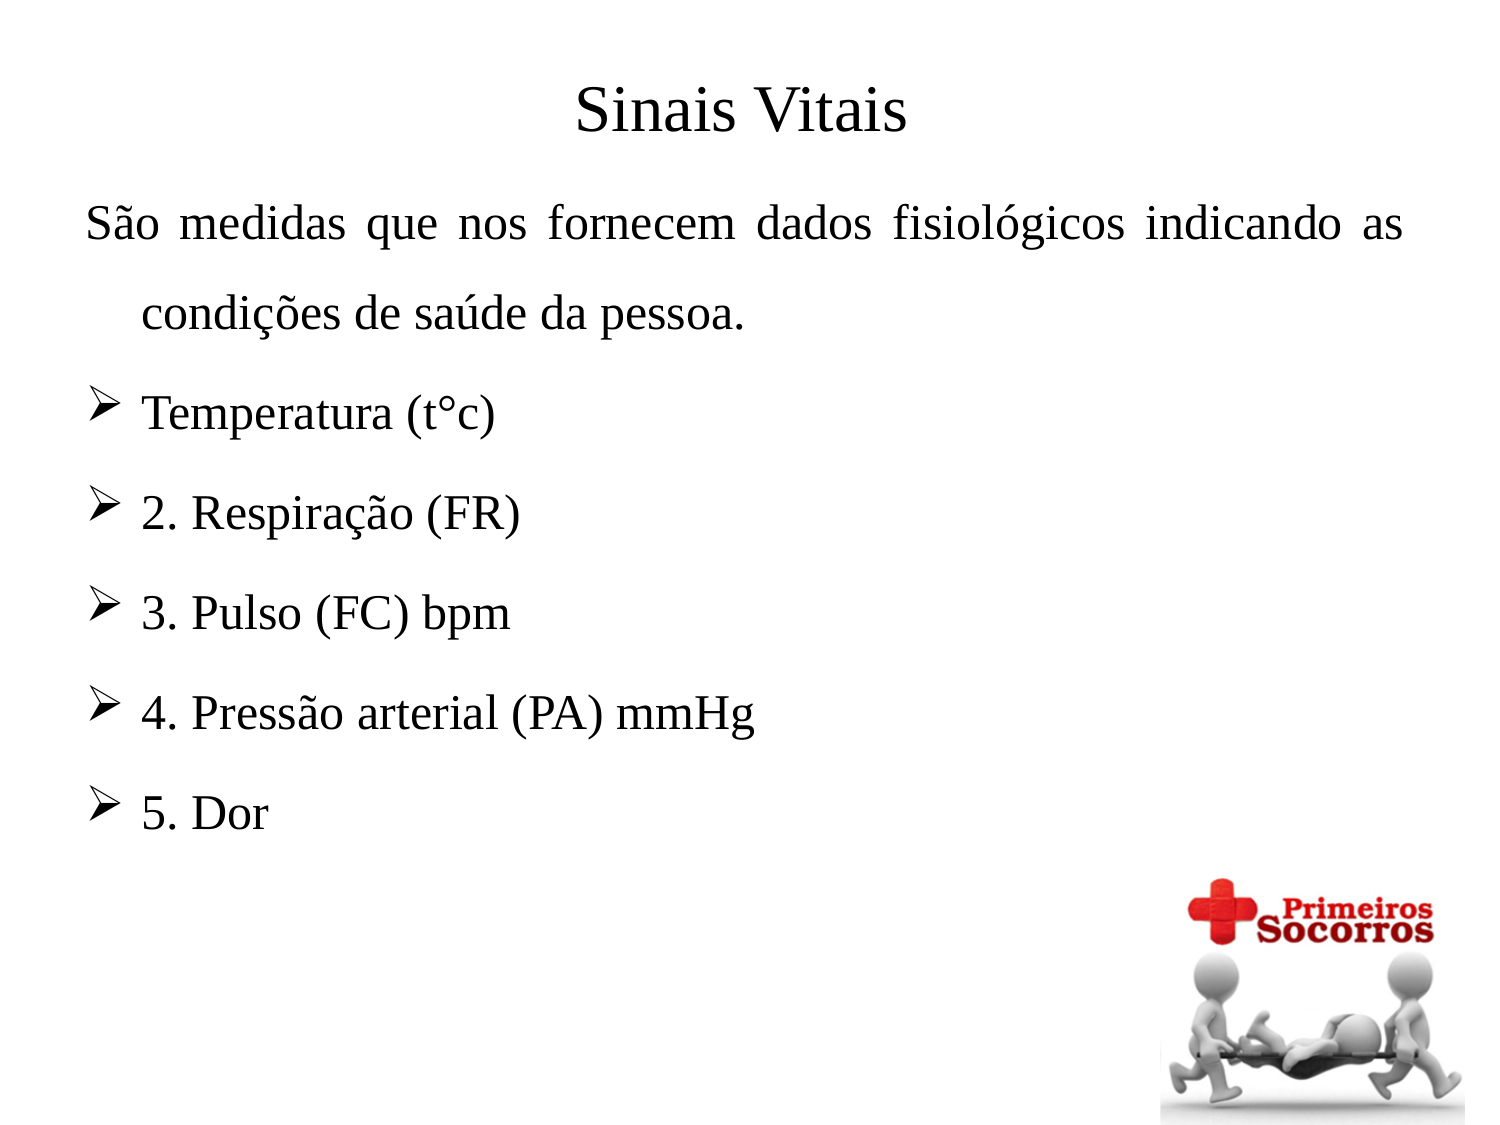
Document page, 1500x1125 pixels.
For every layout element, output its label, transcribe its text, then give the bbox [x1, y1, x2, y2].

list São medidas que nos fornecem dados fisiológicos indicando as condições de saúde da pessoa. Temperatura (t°c) 2. Respiração (FR) 3. Pulso (FC) bpm 4. Pressão arterial (PA) mmHg 5. Dor [70, 152, 1421, 895]
title Sinais Vitais [75, 45, 1425, 164]
picture [1159, 878, 1466, 1125]
